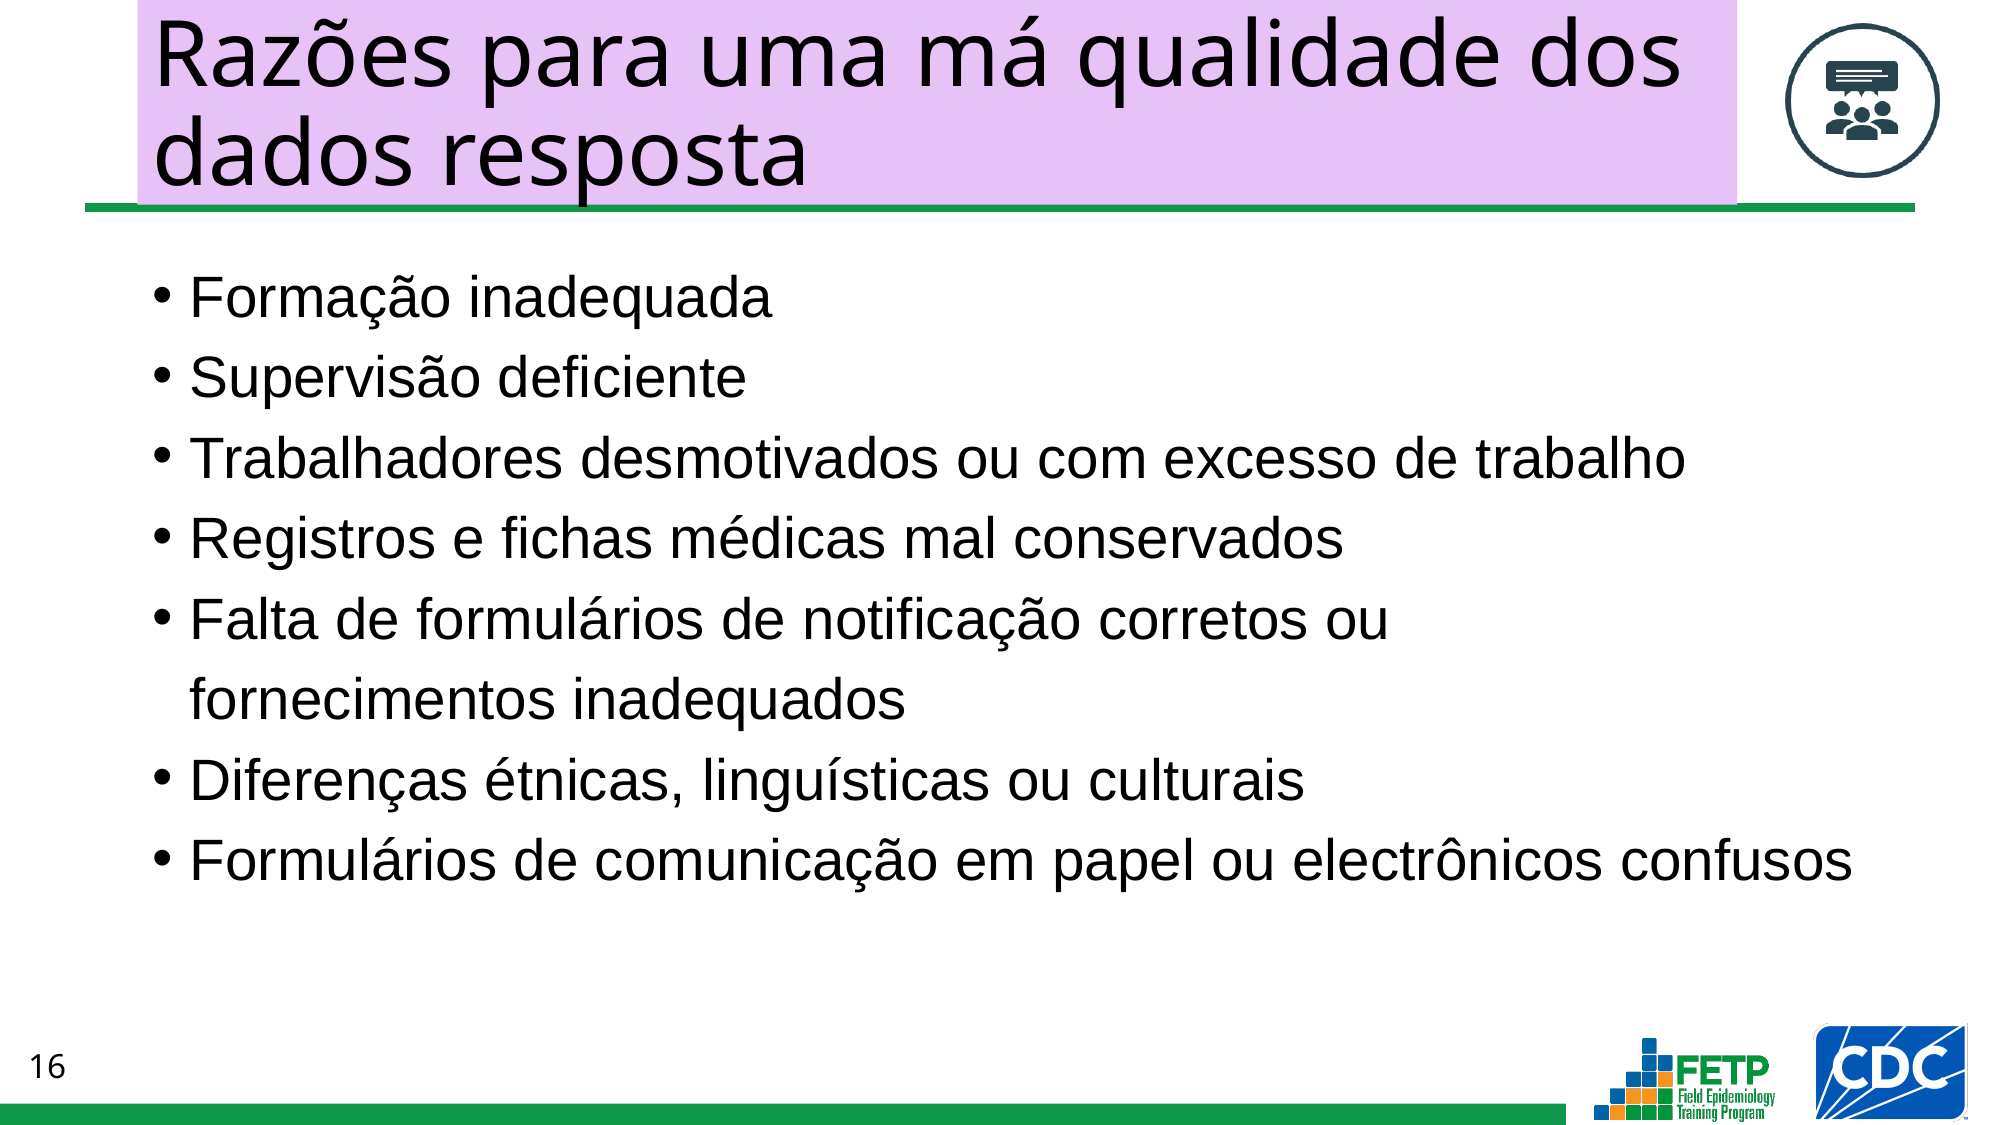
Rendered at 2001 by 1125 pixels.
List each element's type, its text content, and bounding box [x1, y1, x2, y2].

title Razões para uma má qualidade dos dados resposta [137, 0, 1738, 205]
picture [1813, 1023, 1968, 1122]
picture [1785, 23, 1940, 178]
list Formação inadequada Supervisão deficiente Trabalhadores desmotivados ou com excesso de trabalho Registros e fichas médicas mal conservados Falta de formulários de notificação corretos ou fornecimentos inadequados Diferenças étnicas, linguísticas ou culturais Formulários de comunicação em papel ou electrônicos confusos [137, 242, 1887, 1004]
picture [1594, 1038, 1775, 1122]
